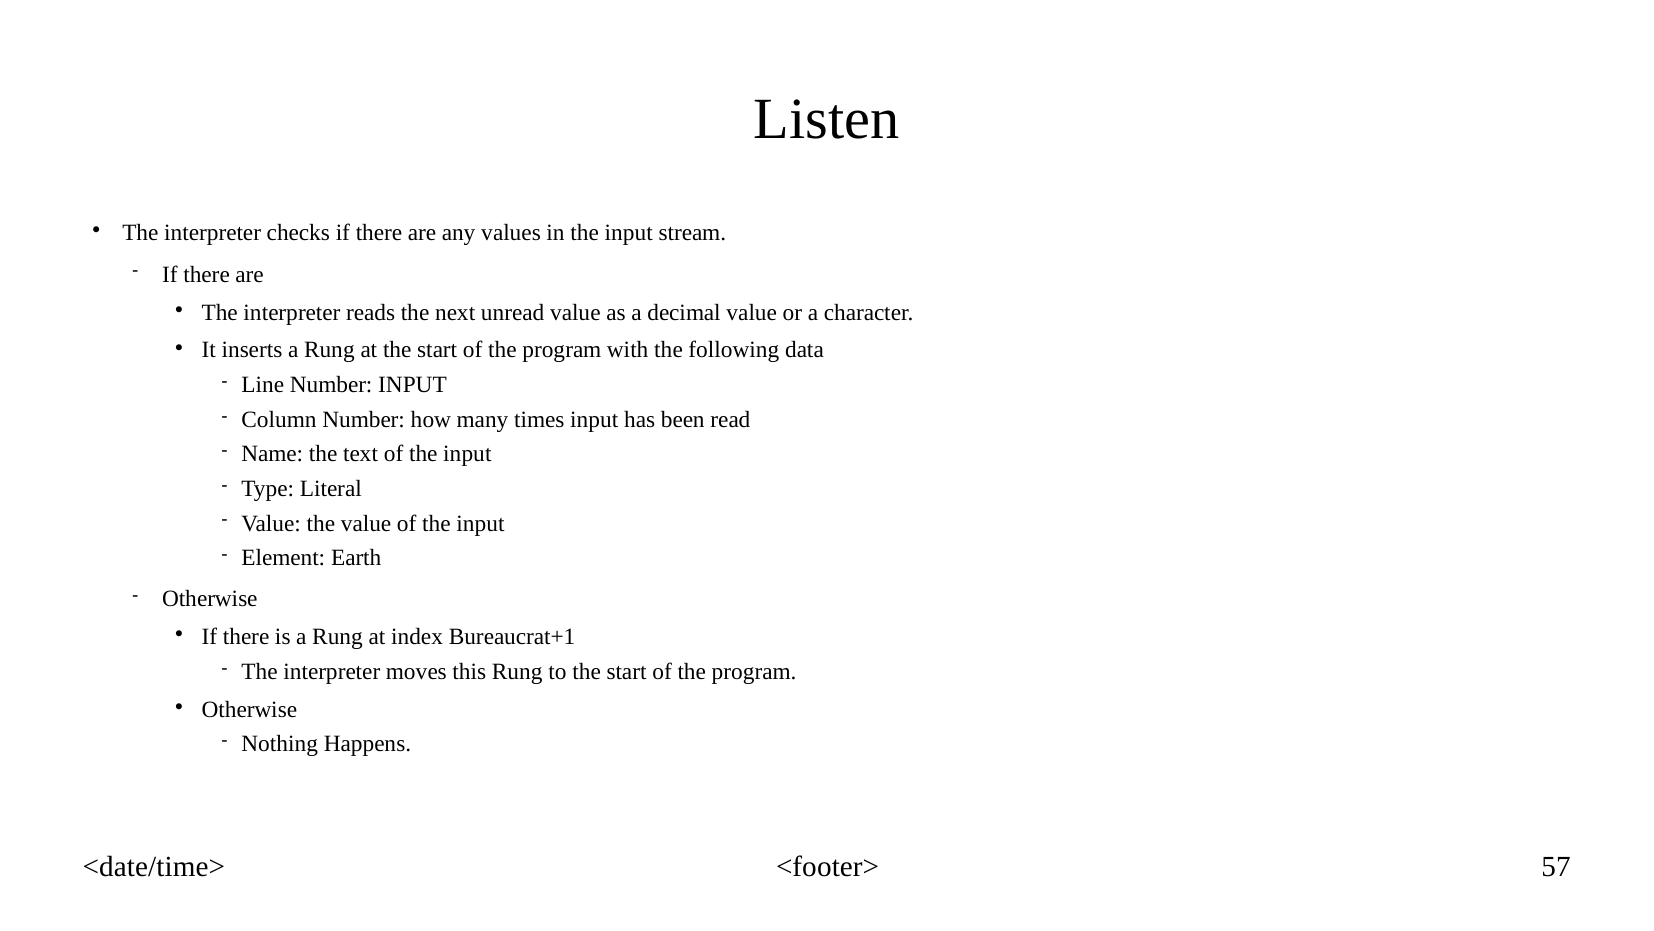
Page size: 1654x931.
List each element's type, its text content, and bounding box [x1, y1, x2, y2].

text_box Listen [82, 37, 1571, 193]
text_box The interpreter checks if there are any values in the input stream. If there are The interpreter reads the next unread value as a decimal value or a character. It inserts a Rung at the start of the program with the following data Line Number: INPUT Column Number: how many times input has been read Name: the text of the input Type: Literal Value: the value of the input Element: Earth Otherwise If there is a Rung at index Bureaucrat+1 The interpreter moves this Rung to the start of the program. Otherwise Nothing Happens. [82, 217, 1571, 757]
